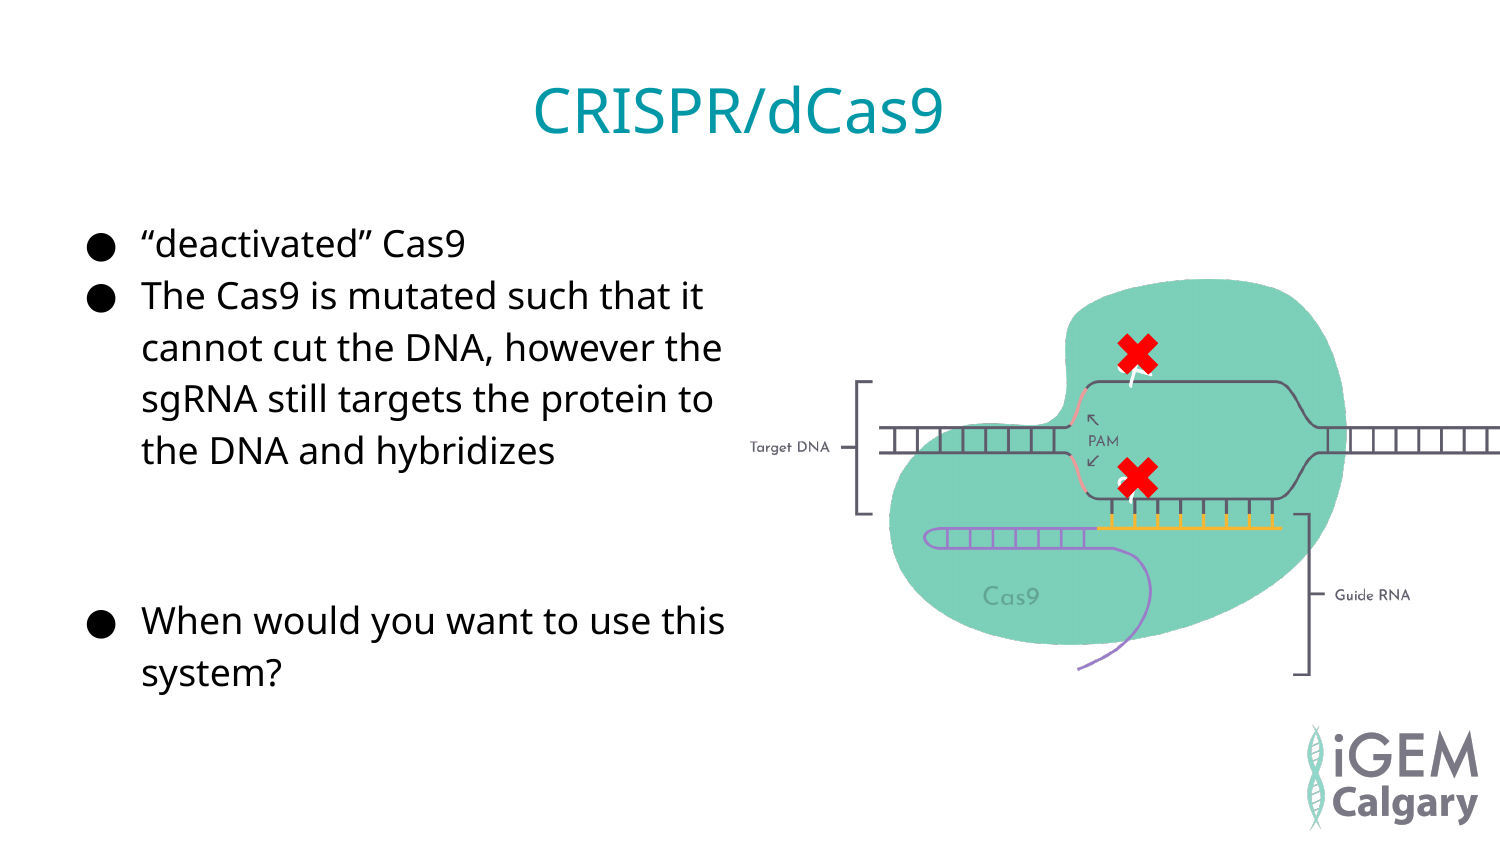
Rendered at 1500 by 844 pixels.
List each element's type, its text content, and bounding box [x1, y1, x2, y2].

picture [749, 279, 1500, 676]
text_box T7 Binary Vector System [1304, 717, 1488, 833]
text_box CRISPR/dCas9 [40, 56, 1438, 151]
text_box “deactivated” Cas9 The Cas9 is mutated such that it cannot cut the DNA, however the sgRNA still targets the protein to the DNA and hybridizes When would you want to use this system? [51, 198, 750, 817]
